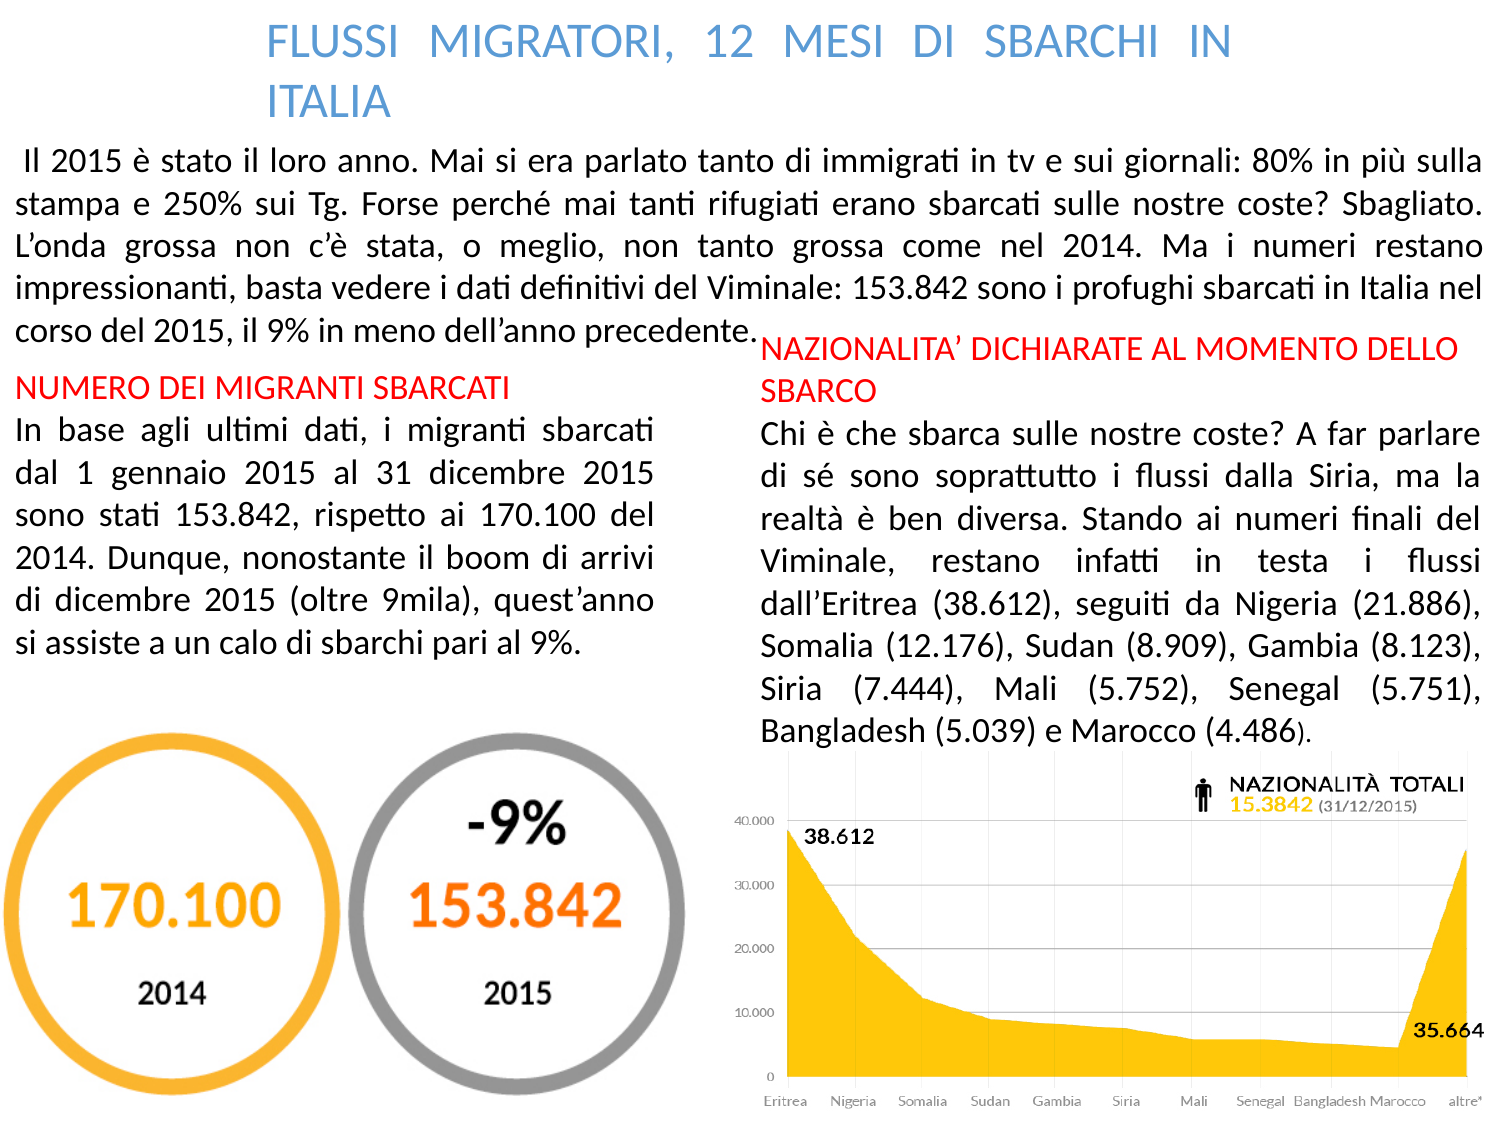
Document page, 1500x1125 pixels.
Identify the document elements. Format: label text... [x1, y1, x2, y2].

text_box NUMERO DEI MIGRANTI SBARCATI In base agli ultimi dati, i migranti sbarcati dal 1 gennaio 2015 al 31 dicembre 2015 sono stati 153.842, rispetto ai 170.100 del 2014. Dunque, nonostante il boom di arrivi di dicembre 2015 (oltre 9mila), quest’anno si assiste a un calo di sbarchi pari al 9%. [0, 356, 671, 669]
text_box NAZIONALITA’ DICHIARATE AL MOMENTO DELLO SBARCO Chi è che sbarca sulle nostre coste? A far parlare di sé sono soprattutto i flussi dalla Siria, ma la realtà è ben diversa. Stando ai numeri finali del Viminale, restano infatti in testa i flussi dall’Eritrea (38.612), seguiti da Nigeria (21.886), Somalia (12.176), Sudan (8.909), Gambia (8.123), Siria (7.444), Mali (5.752), Senegal (5.751), Bangladesh (5.039) e Marocco (4.486). [745, 317, 1497, 825]
picture [0, 727, 691, 1101]
text_box FLUSSI MIGRATORI, 12 MESI DI SBARCHI IN ITALIA [251, 0, 1249, 129]
picture [714, 751, 1495, 1125]
text_box Il 2015 è stato il loro anno. Mai si era parlato tanto di immigrati in tv e sui giornali: 80% in più sulla stampa e 250% sui Tg. Forse perché mai tanti rifugiati erano sbarcati sulle nostre coste? Sbagliato. L’onda grossa non c’è stata, o meglio, non tanto grossa come nel 2014. Ma i numeri restano impressionanti, basta vedere i dati definitivi del Viminale: 153.842 sono i profughi sbarcati in Italia nel corso del 2015, il 9% in meno dell’anno precedente. [0, 129, 1500, 357]
